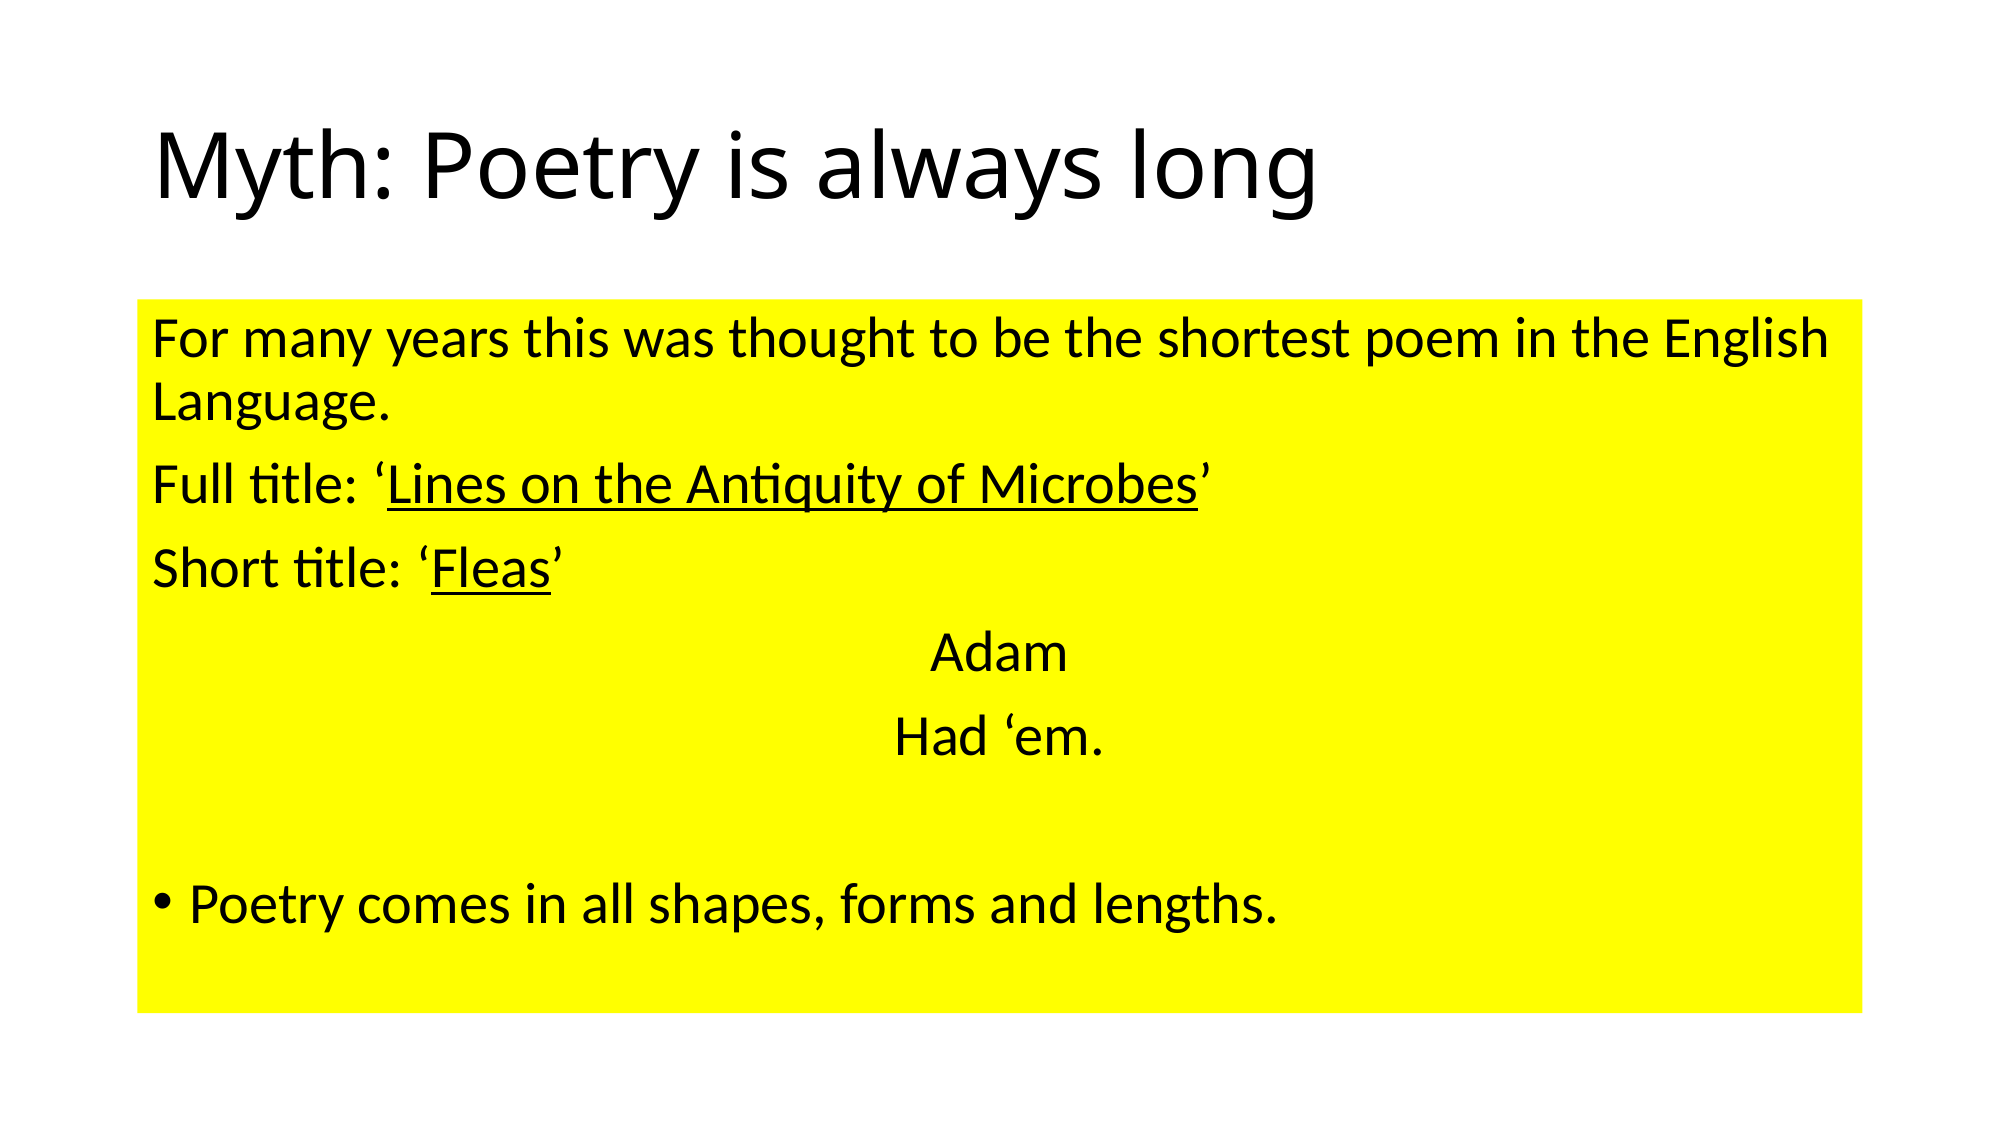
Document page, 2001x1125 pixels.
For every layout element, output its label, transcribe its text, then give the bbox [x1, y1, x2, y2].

list For many years this was thought to be the shortest poem in the English Language. Full title: ‘Lines on the Antiquity of Microbes’ Short title: ‘Fleas’ Adam Had ‘em. Poetry comes in all shapes, forms and lengths. [137, 299, 1863, 1014]
title Myth: Poetry is always long [137, 59, 1863, 278]
